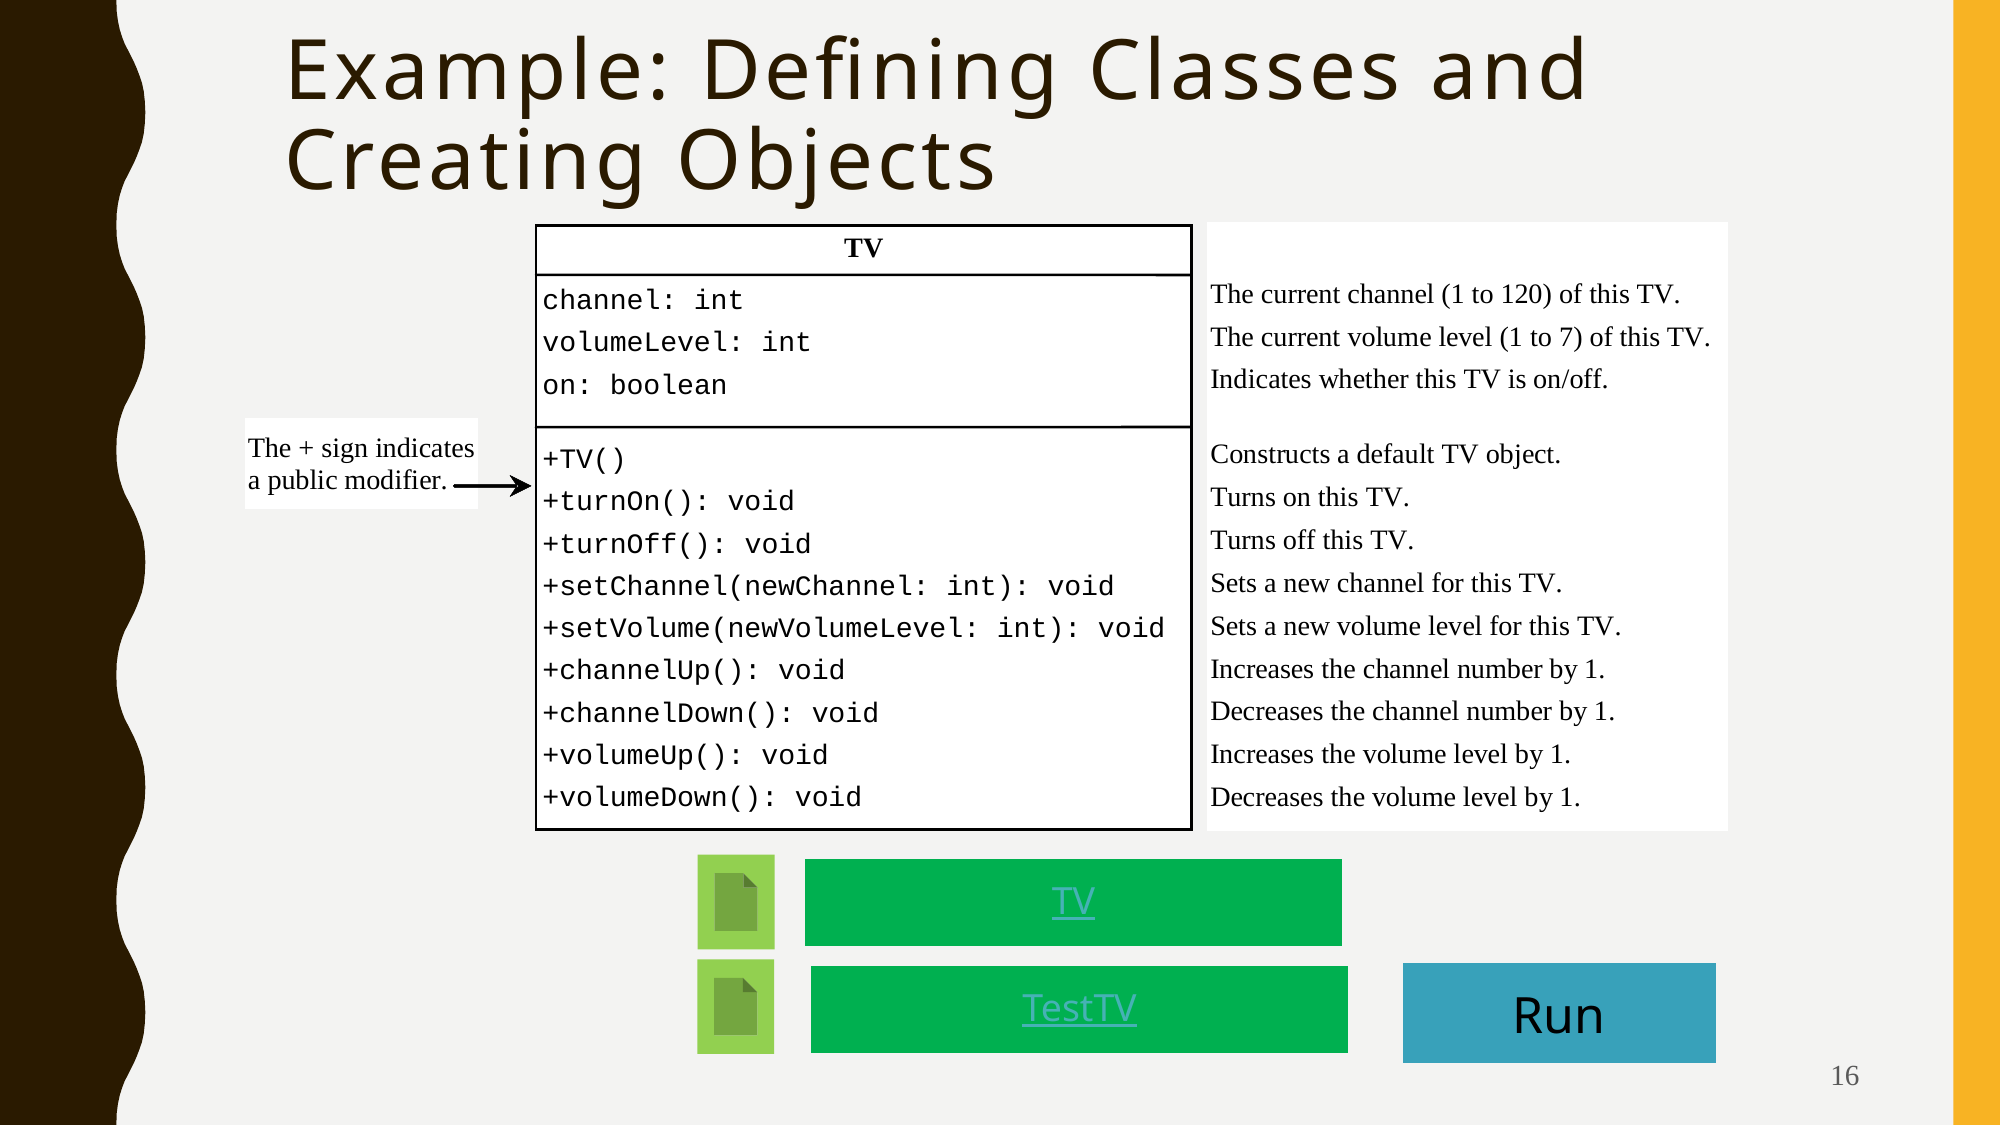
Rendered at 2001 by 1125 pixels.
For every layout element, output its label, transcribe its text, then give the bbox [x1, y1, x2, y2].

text_box TV [804, 858, 1343, 947]
text_box TestTV [810, 965, 1349, 1054]
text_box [241, 206, 1742, 855]
text_box [697, 855, 775, 950]
text_box [697, 959, 775, 1054]
slide_number 16 [1412, 1045, 1875, 1103]
title Example: Defining Classes and Creating Objects [269, 20, 1903, 143]
text_box Run [1403, 963, 1716, 1064]
